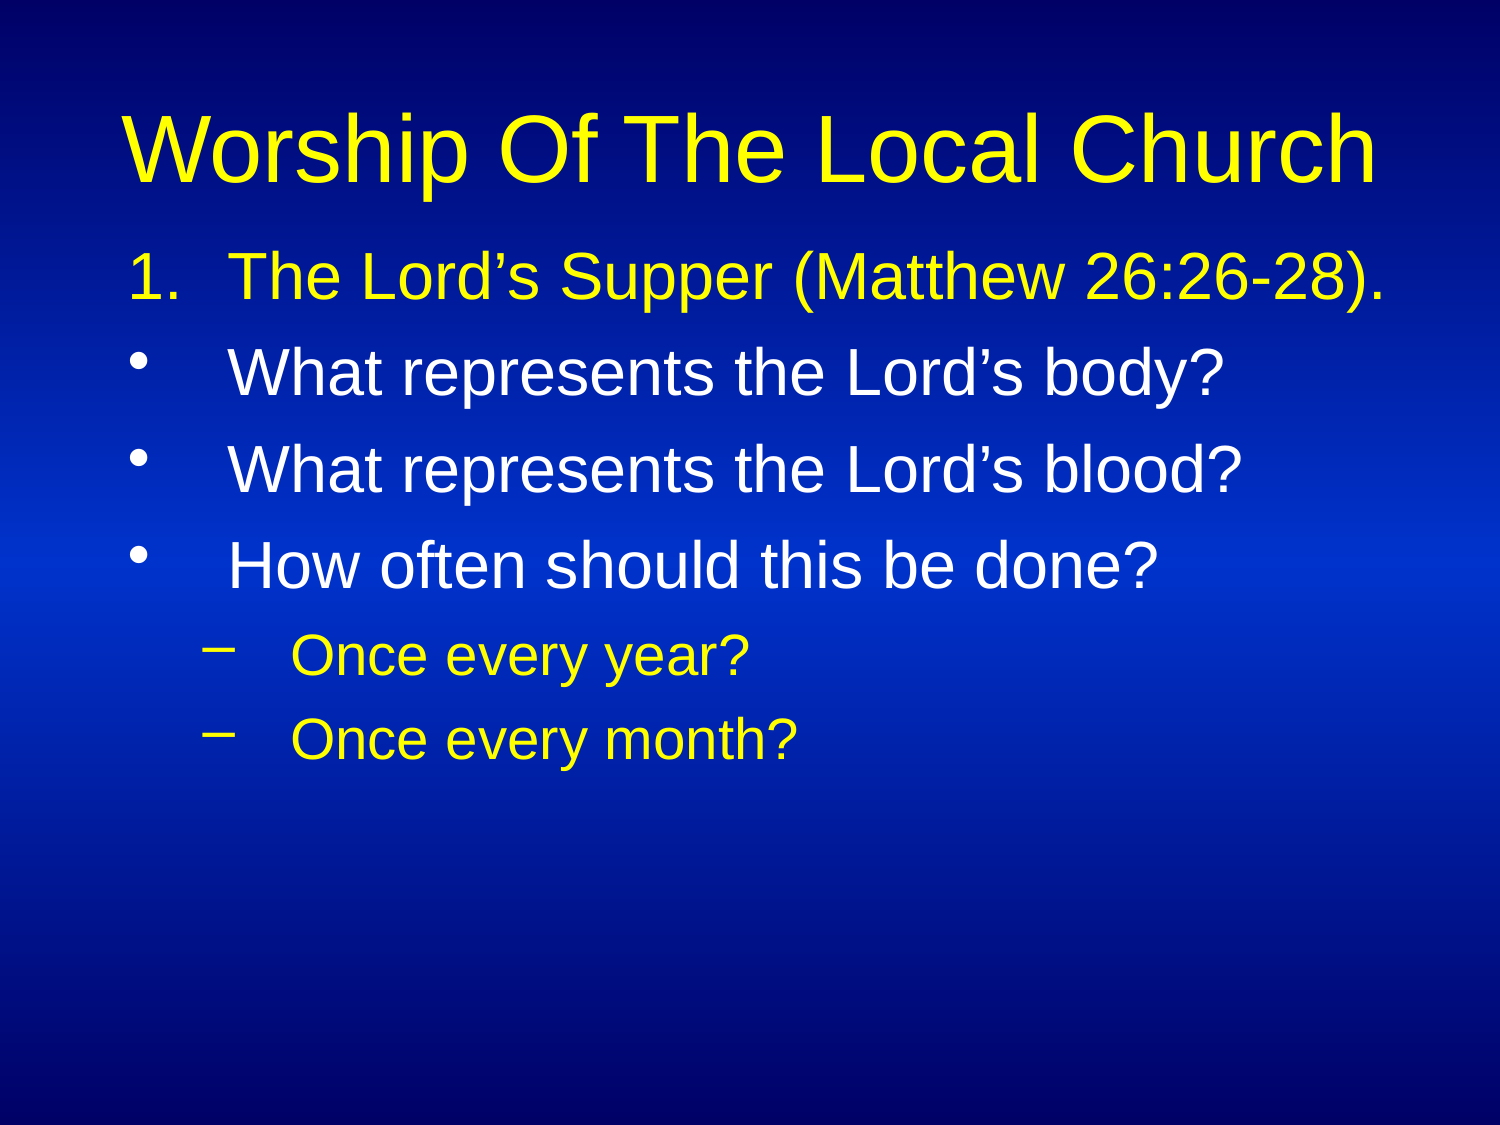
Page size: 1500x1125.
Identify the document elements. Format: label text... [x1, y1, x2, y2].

title Worship Of The Local Church [37, 50, 1463, 238]
list The Lord’s Supper (Matthew 26:26-28). What represents the Lord’s body? What represents the Lord’s blood? How often should this be done? Once every year? Once every month? [112, 224, 1463, 1125]
